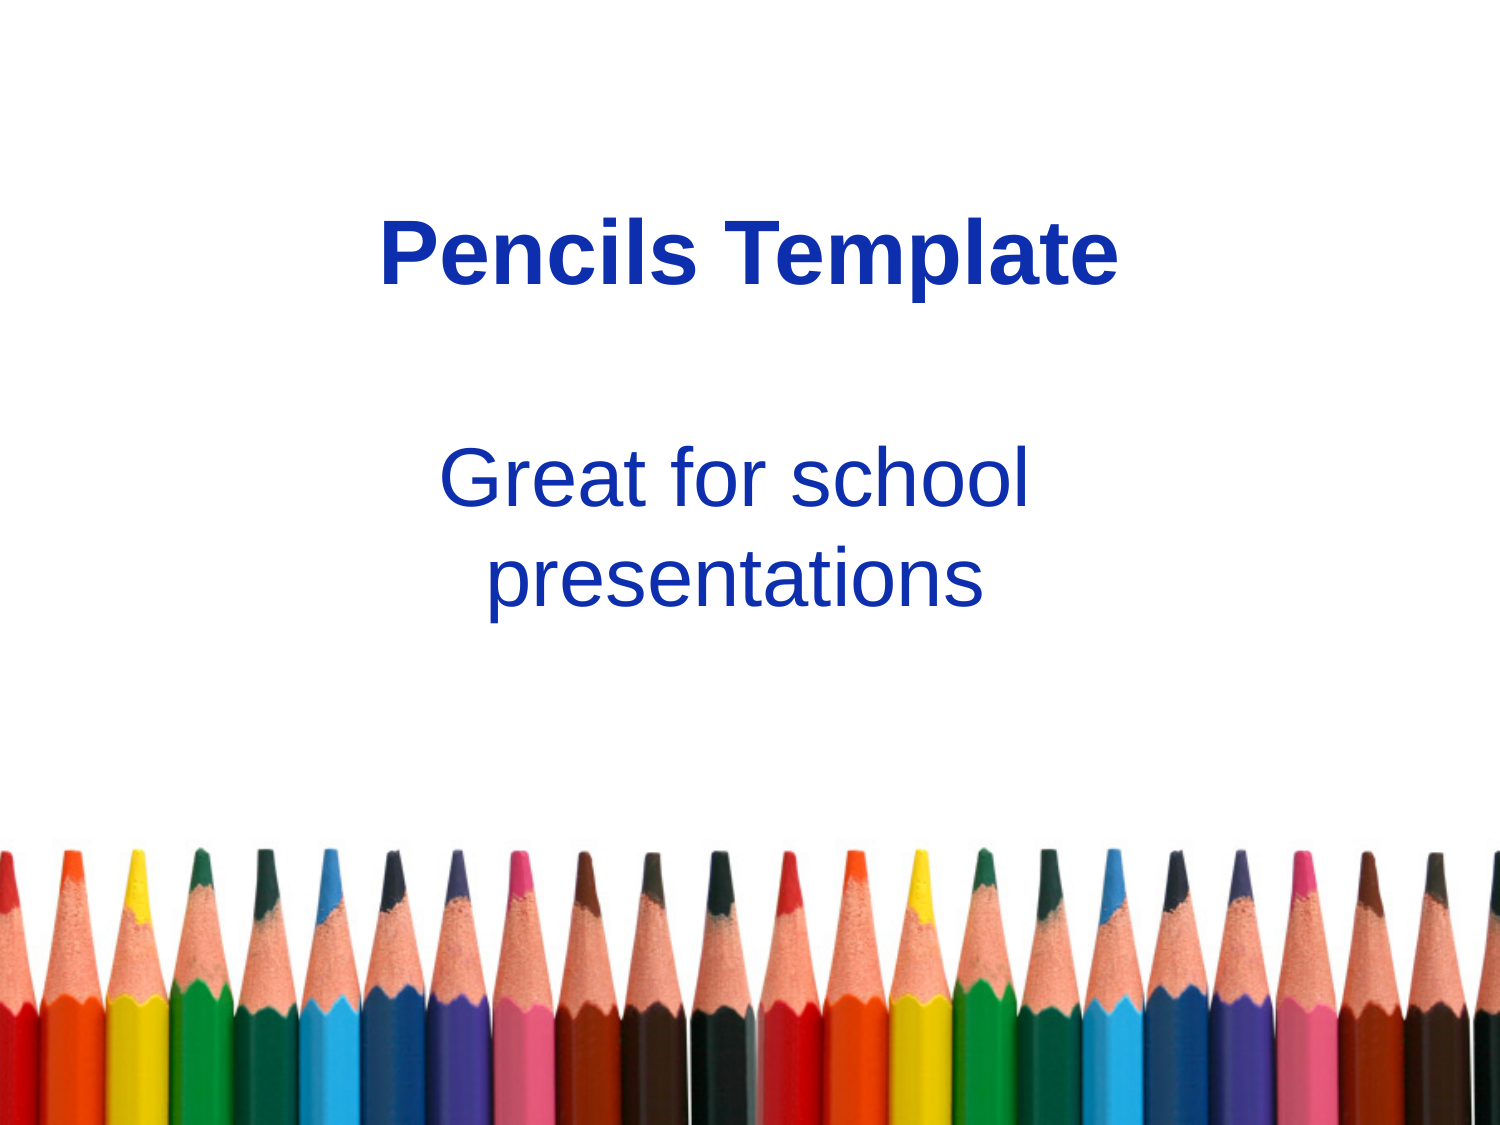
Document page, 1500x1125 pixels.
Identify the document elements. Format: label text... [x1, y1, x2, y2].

subtitle Great for school presentations [225, 415, 1246, 704]
picture [0, 0, 1500, 1125]
title Pencils Template [112, 127, 1388, 369]
